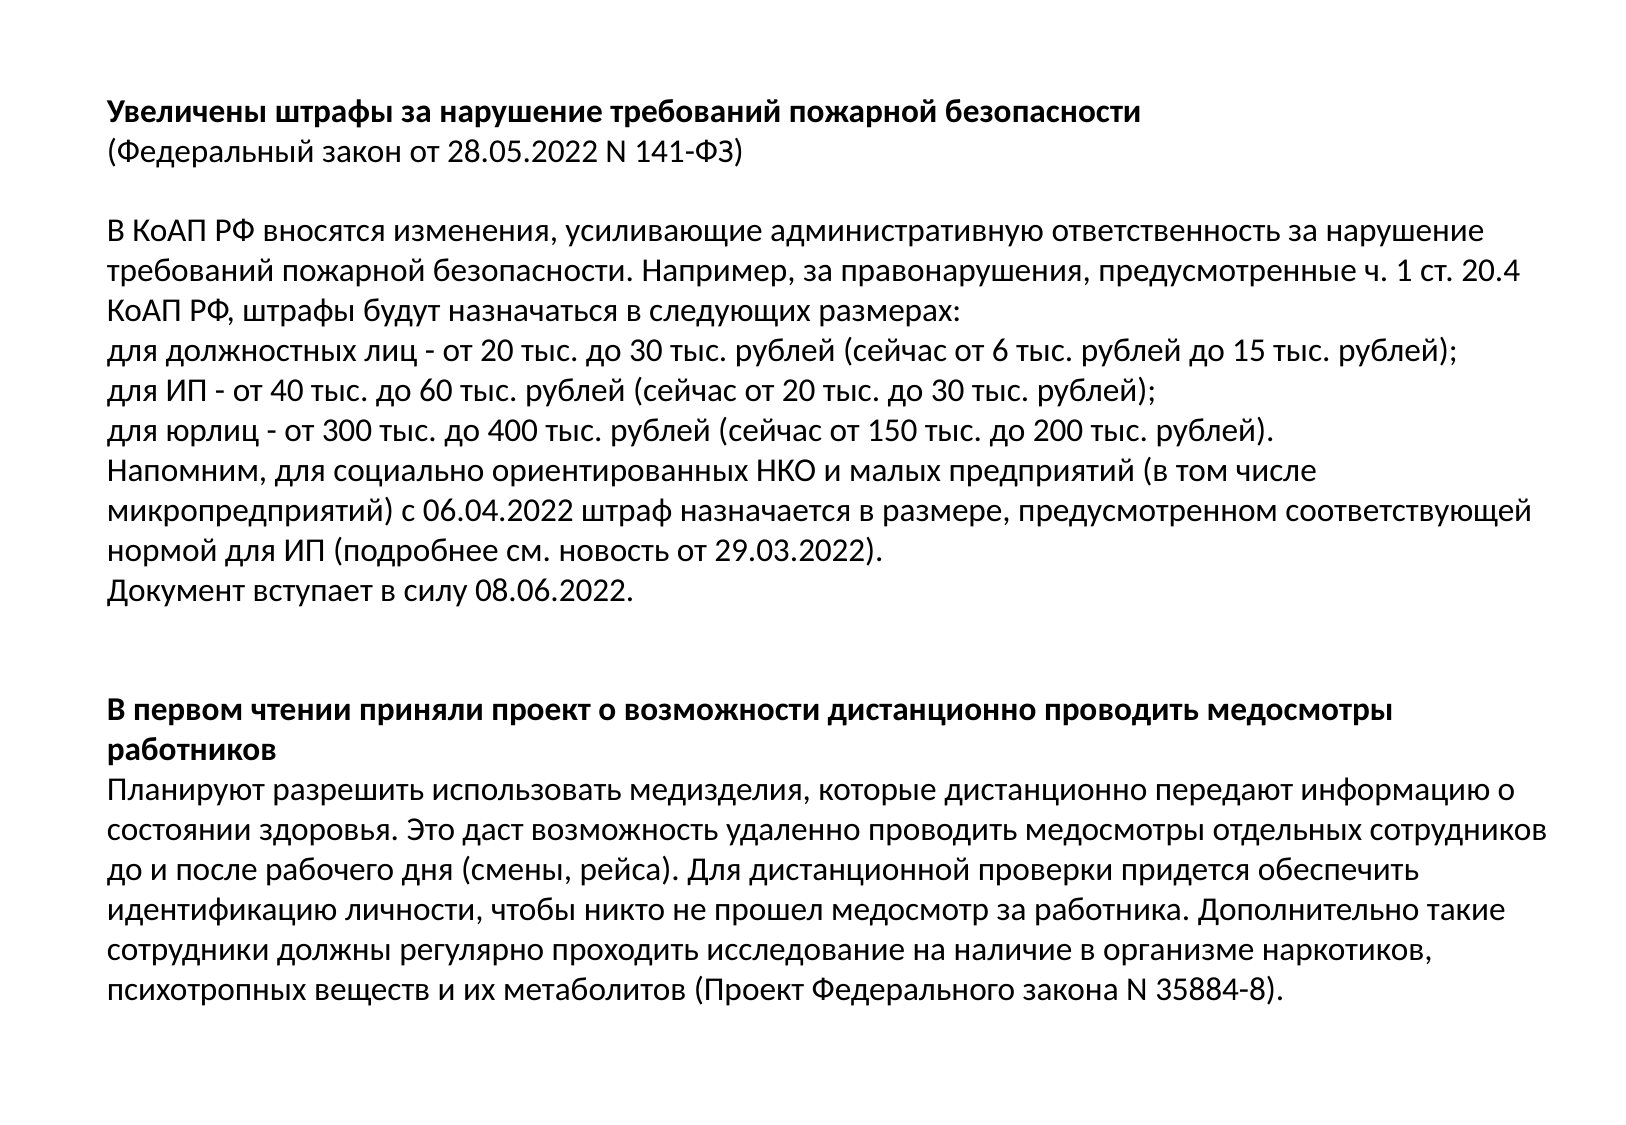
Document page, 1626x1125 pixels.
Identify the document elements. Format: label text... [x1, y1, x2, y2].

text_box Увеличены штрафы за нарушение требований пожарной безопасности (Федеральный закон от 28.05.2022 N 141-ФЗ) В КоАП РФ вносятся изменения, усиливающие административную ответственность за нарушение требований пожарной безопасности. Например, за правонарушения, предусмотренные ч. 1 ст. 20.4 КоАП РФ, штрафы будут назначаться в следующих размерах: для должностных лиц - от 20 тыс. до 30 тыс. рублей (сейчас от 6 тыс. рублей до 15 тыс. рублей); для ИП - от 40 тыс. до 60 тыс. рублей (сейчас от 20 тыс. до 30 тыс. рублей); для юрлиц - от 300 тыс. до 400 тыс. рублей (сейчас от 150 тыс. до 200 тыс. рублей). Напомним, для социально ориентированных НКО и малых предприятий (в том числе микропредприятий) с 06.04.2022 штраф назначается в размере, предусмотренном соответствующей нормой для ИП (подробнее см. новость от 29.03.2022). Документ вступает в силу 08.06.2022. В первом чтении приняли проект о возможности дистанционно проводить медосмотры работников Планируют разрешить использовать медизделия, которые дистанционно передают информацию о состоянии здоровья. Это даст возможность удаленно проводить медосмотры отдельных сотрудников до и после рабочего дня (смены, рейса). Для дистанционной проверки придется обеспечить идентификацию личности, чтобы никто не прошел медосмотр за работника. Дополнительно такие сотрудники должны регулярно проходить исследование на наличие в организме наркотиков, психотропных веществ и их метаболитов (Проект Федерального закона N 35884-8). [92, 81, 1568, 1015]
